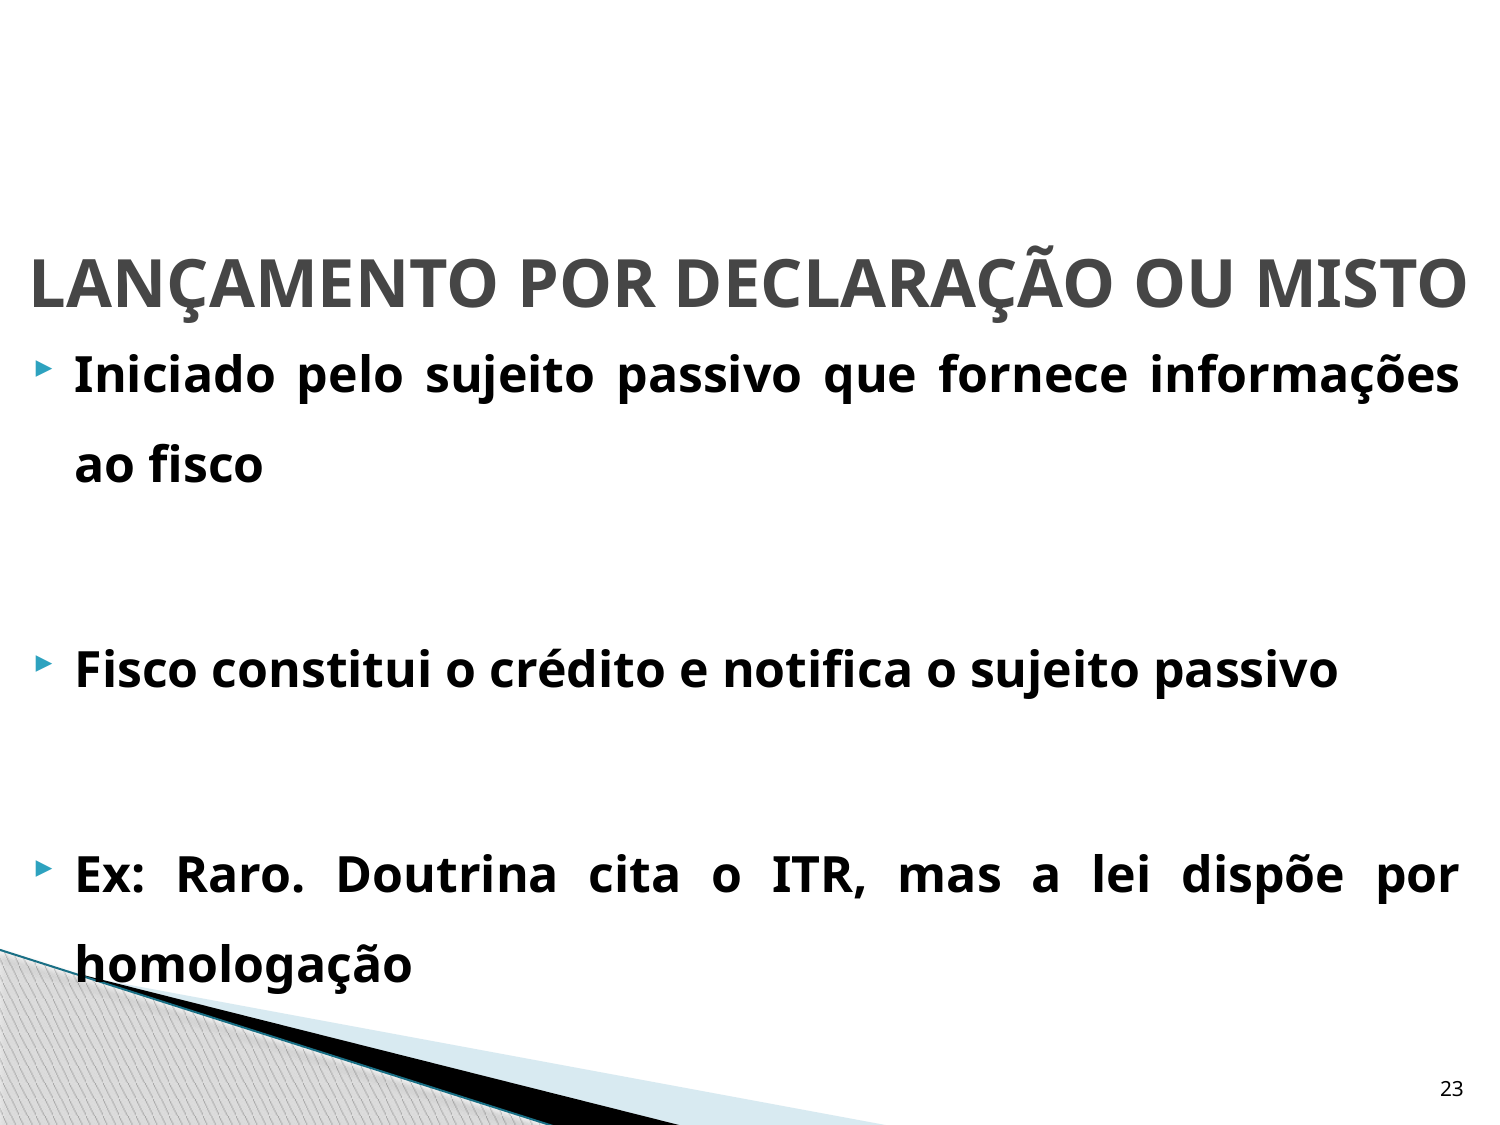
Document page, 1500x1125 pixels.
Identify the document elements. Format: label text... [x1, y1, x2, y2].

title LANÇAMENTO POR DECLARAÇÃO OU MISTO [0, 246, 1500, 317]
list Iniciado pelo sujeito passivo que fornece informações ao fisco Fisco constitui o crédito e notifica o sujeito passivo Ex: Raro. Doutrina cita o ITR, mas a lei dispõe por homologação [0, 304, 1477, 1125]
